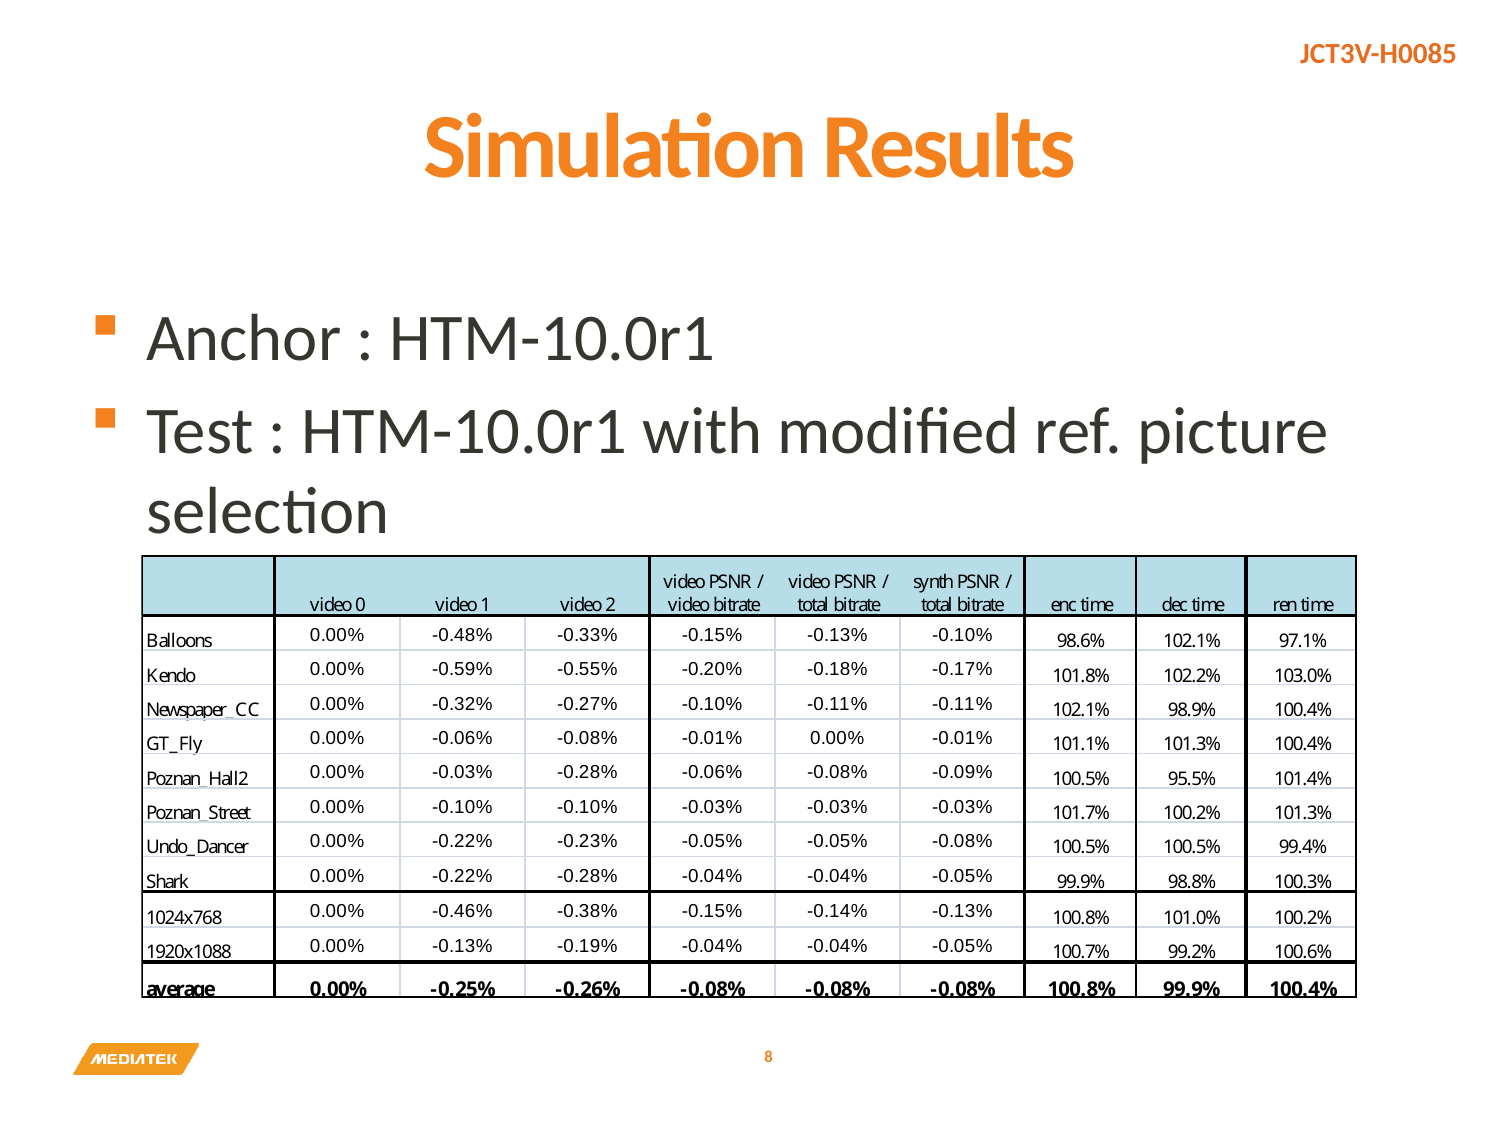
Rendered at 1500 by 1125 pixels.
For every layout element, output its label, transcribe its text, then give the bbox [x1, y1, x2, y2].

slide_number 8 [711, 1022, 788, 1089]
picture [73, 1043, 199, 1075]
list Anchor : HTM-10.0r1 Test : HTM-10.0r1 with modified ref. picture selection [75, 286, 1425, 990]
title Simulation Results [75, 99, 1425, 286]
picture [141, 555, 1359, 1000]
